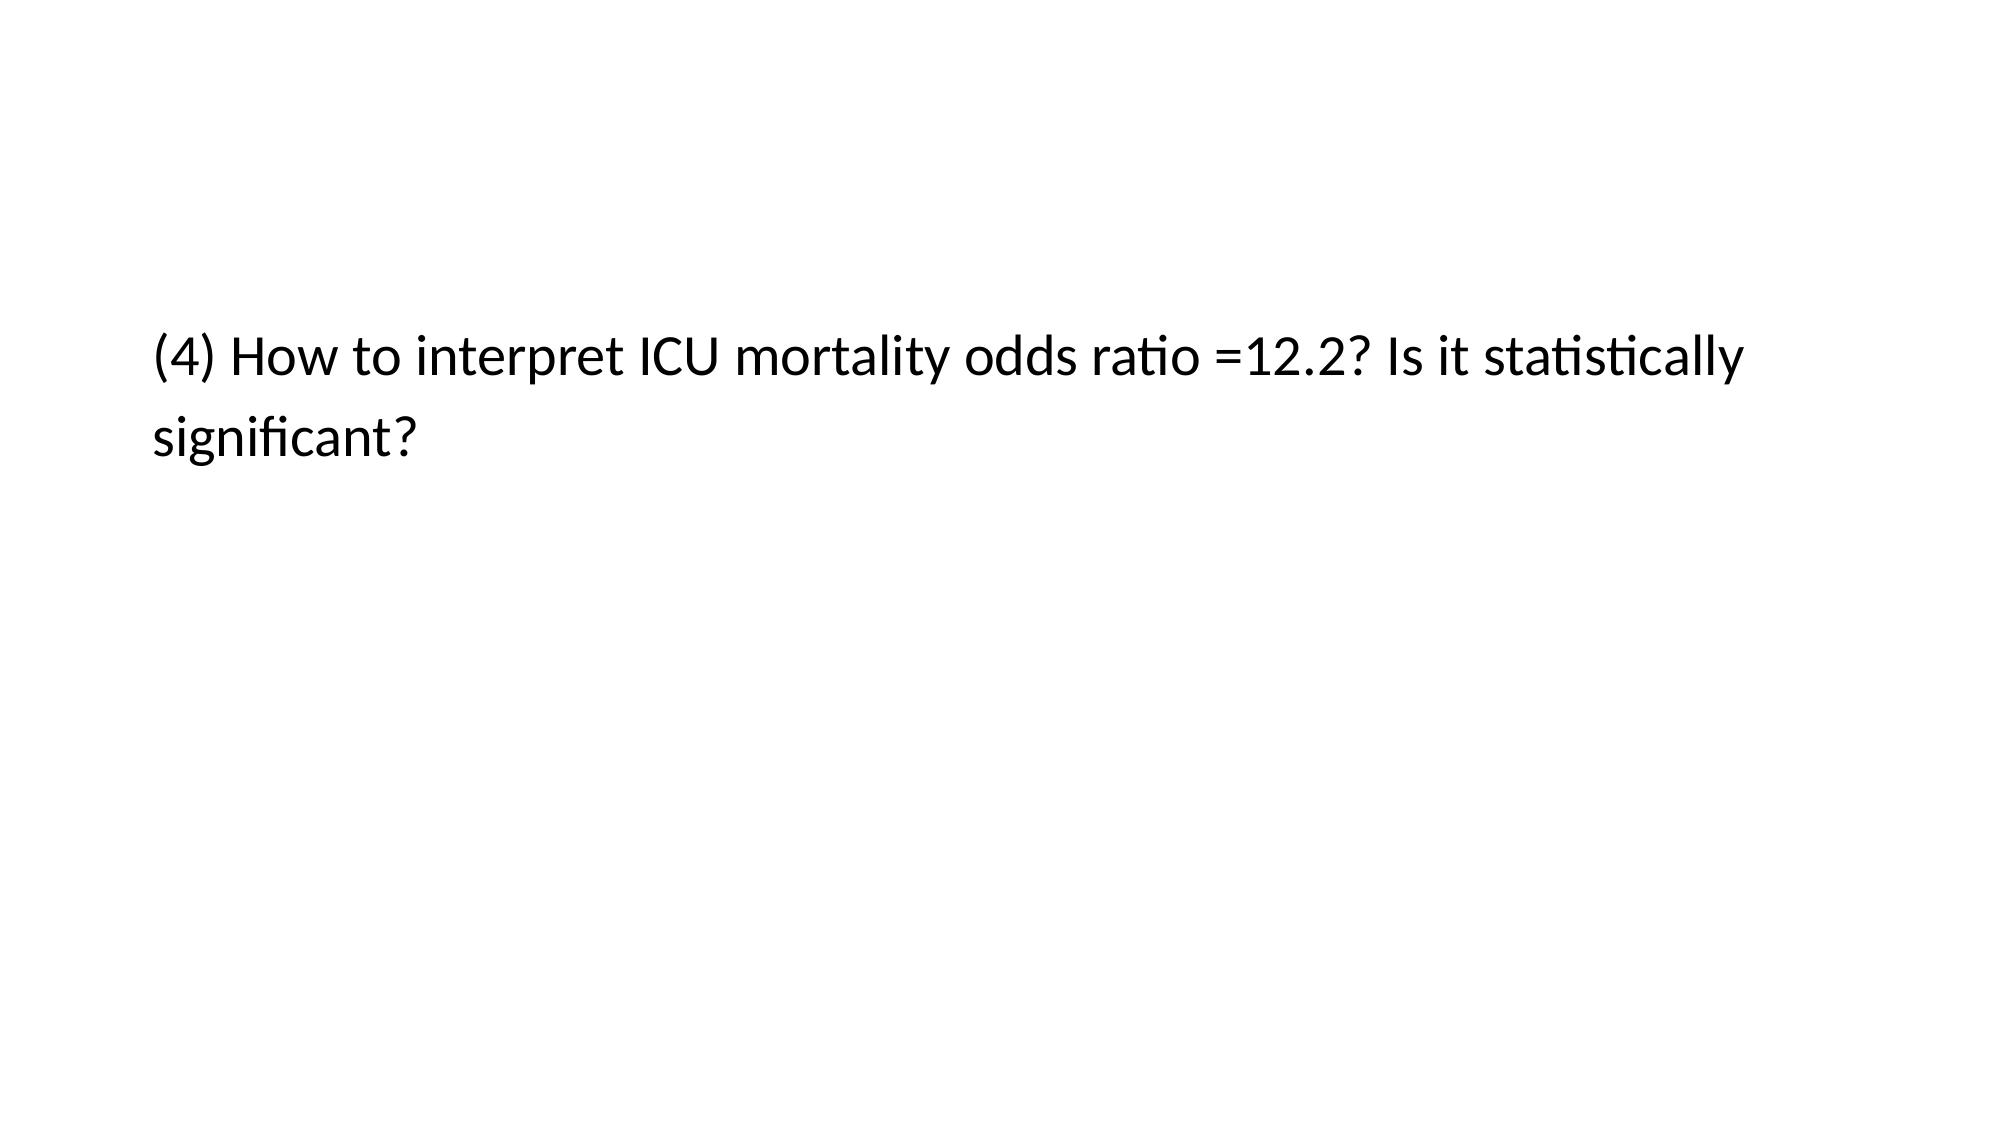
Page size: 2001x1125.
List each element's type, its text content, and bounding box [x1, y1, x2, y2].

list (4) How to interpret ICU mortality odds ratio =12.2? Is it statistically significant? [137, 299, 1863, 1014]
